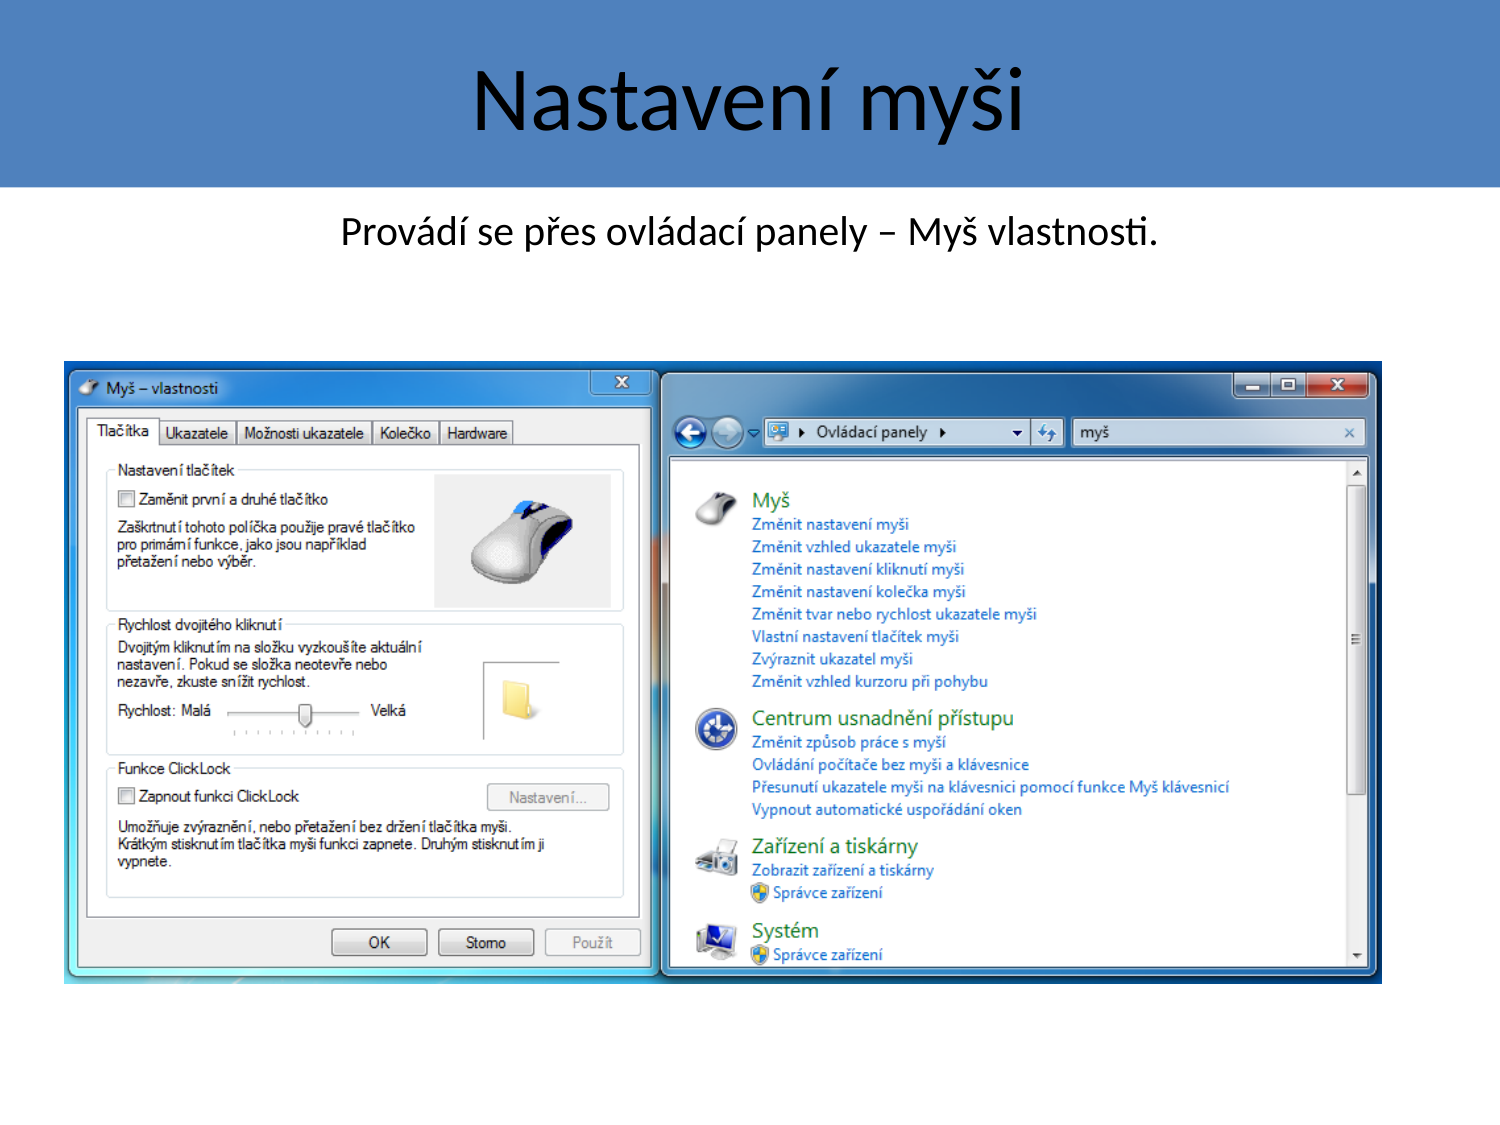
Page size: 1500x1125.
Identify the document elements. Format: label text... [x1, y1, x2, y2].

picture [64, 361, 1383, 984]
title Nastavení myši [0, 0, 1500, 188]
list Provádí se přes ovládací panely – Myš vlastnosti. [17, 196, 1483, 268]
